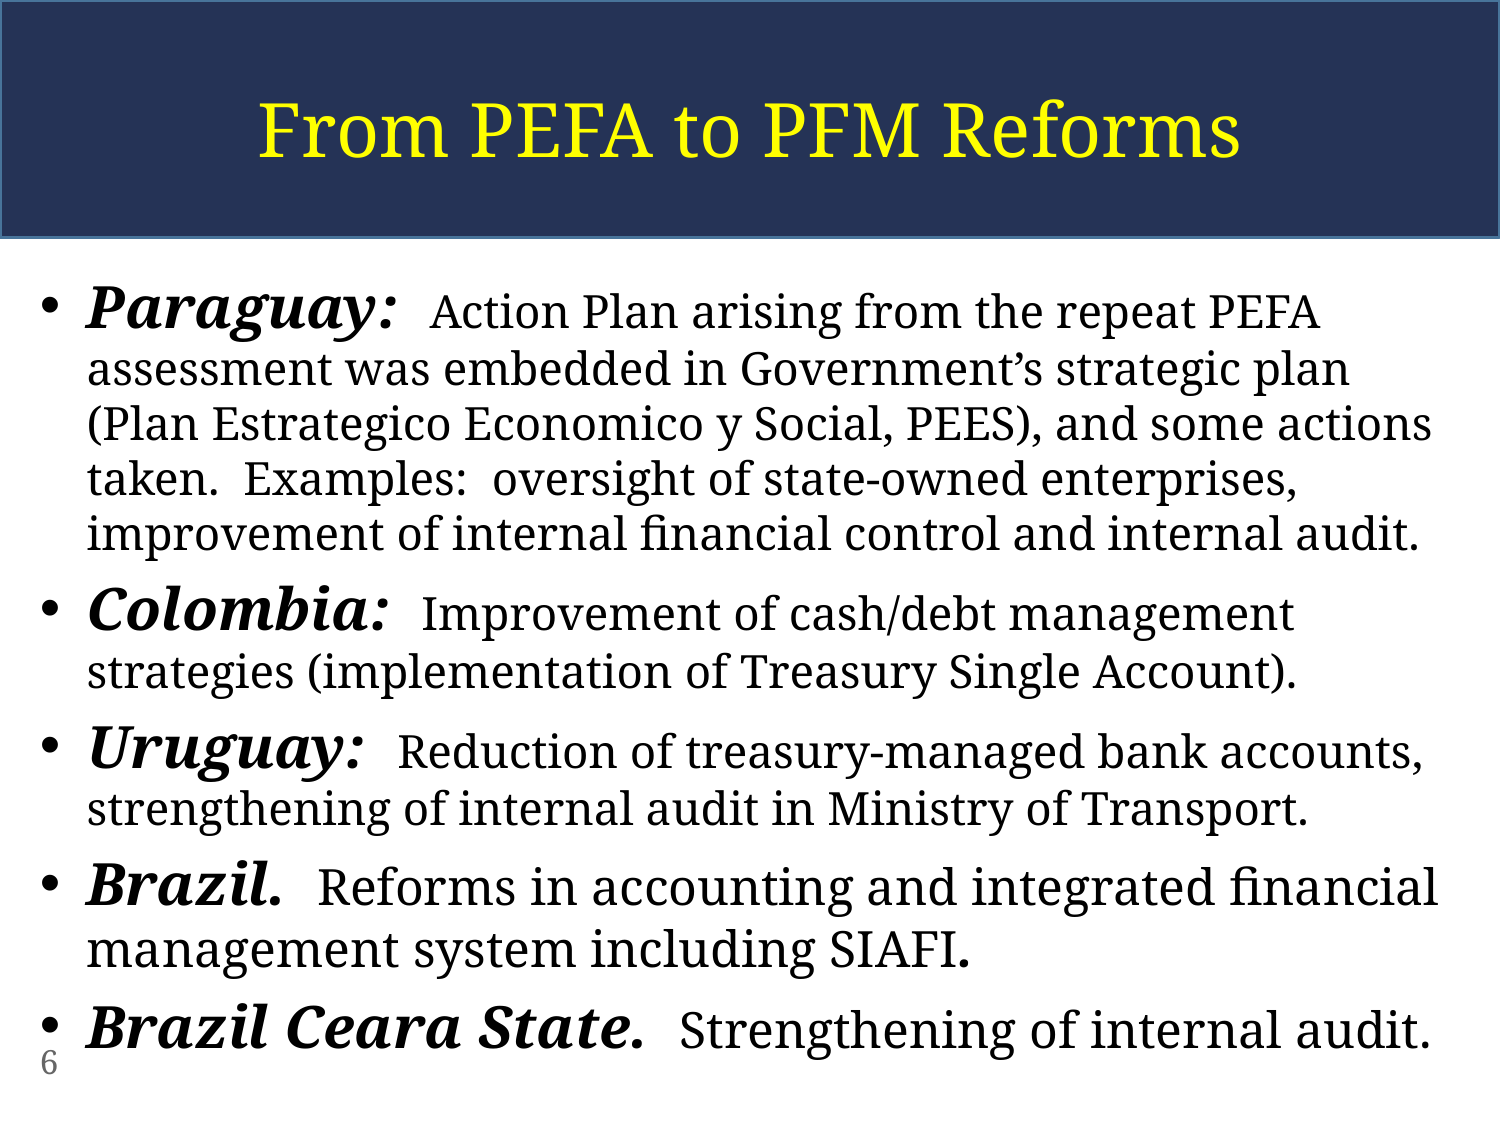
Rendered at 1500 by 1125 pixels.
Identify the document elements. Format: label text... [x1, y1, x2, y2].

text_box 6 [24, 1037, 375, 1088]
text_box From PEFA to PFM Reforms [56, 74, 1444, 180]
text_box Paraguay: Action Plan arising from the repeat PEFA assessment was embedded in Government’s strategic plan (Plan Estrategico Economico y Social, PEES), and some actions taken. Examples: oversight of state-owned enterprises, improvement of internal financial control and internal audit. Colombia: Improvement of cash/debt management strategies (implementation of Treasury Single Account). Uruguay: Reduction of treasury-managed bank accounts, strengthening of internal audit in Ministry of Transport. Brazil. Reforms in accounting and integrated financial management system including SIAFI. Brazil Ceara State. Strengthening of internal audit. [24, 262, 1475, 1125]
